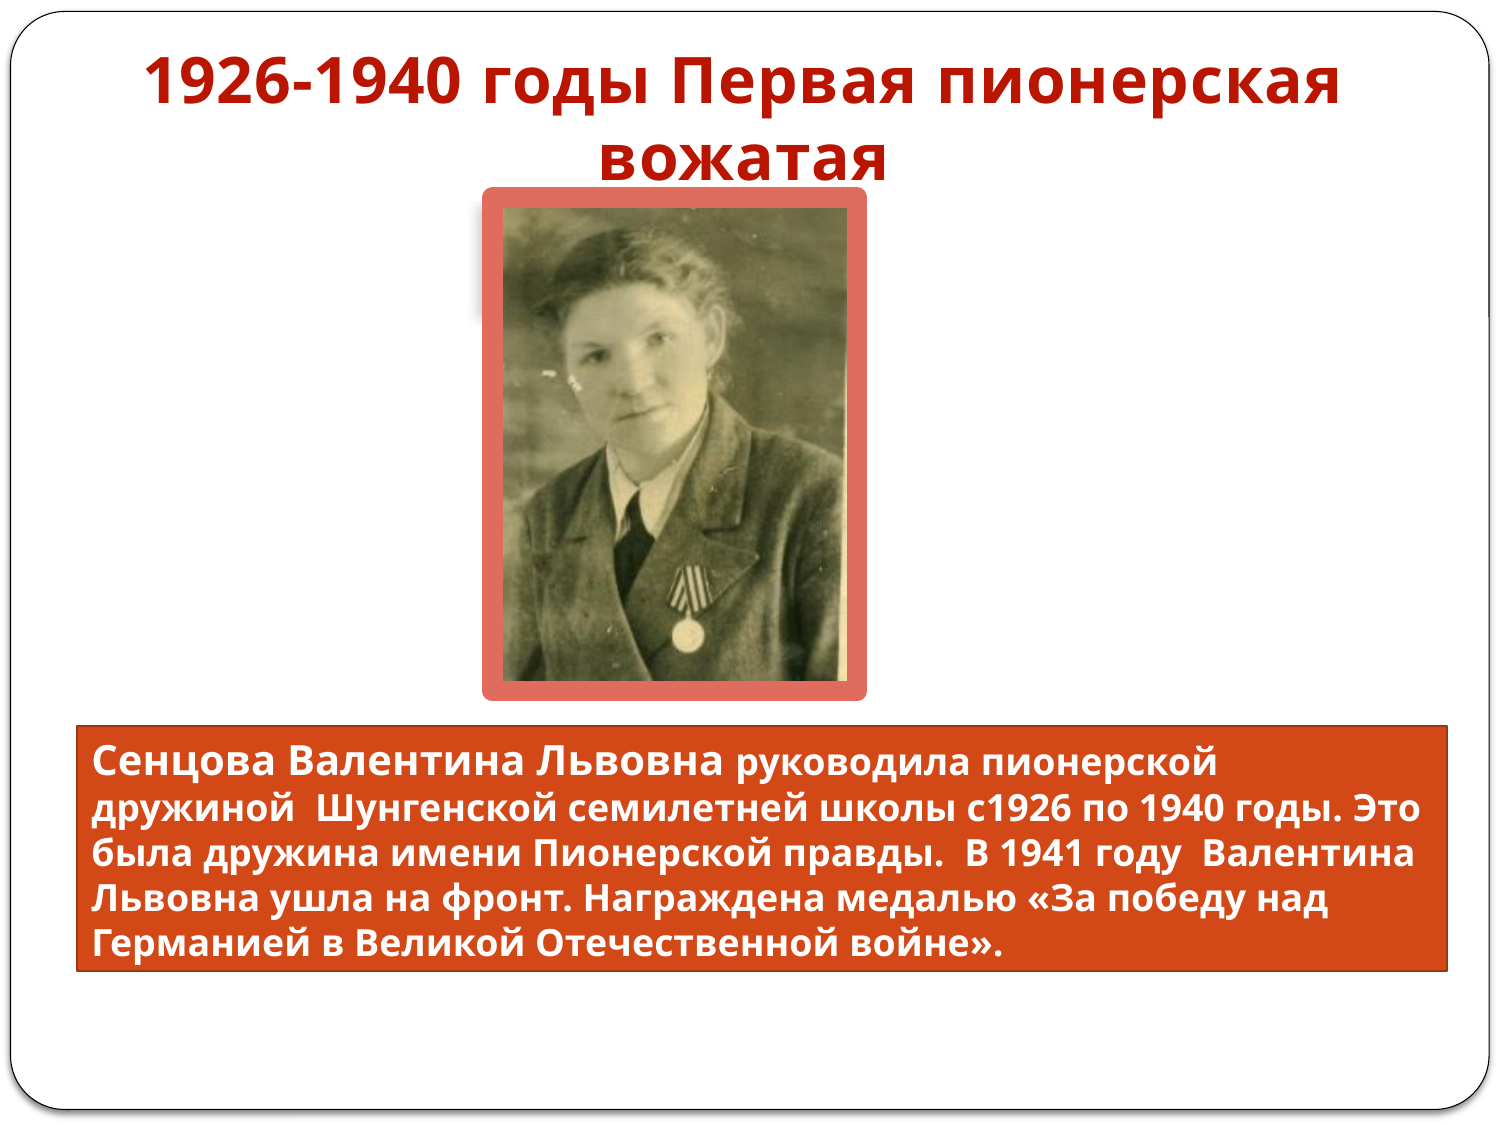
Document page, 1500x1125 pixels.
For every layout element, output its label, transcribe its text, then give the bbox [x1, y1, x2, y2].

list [502, 207, 847, 681]
text_box Сенцова Валентина Львовна руководила пионерской дружиной Шунгенской семилетней школы с1926 по 1940 годы. Это была дружина имени Пионерской правды. В 1941 году Валентина Львовна ушла на фронт. Награждена медалью «За победу над Германией в Великой Отечественной войне». [76, 725, 1448, 972]
title 1926-1940 годы Первая пионерская вожатая [41, 30, 1447, 209]
